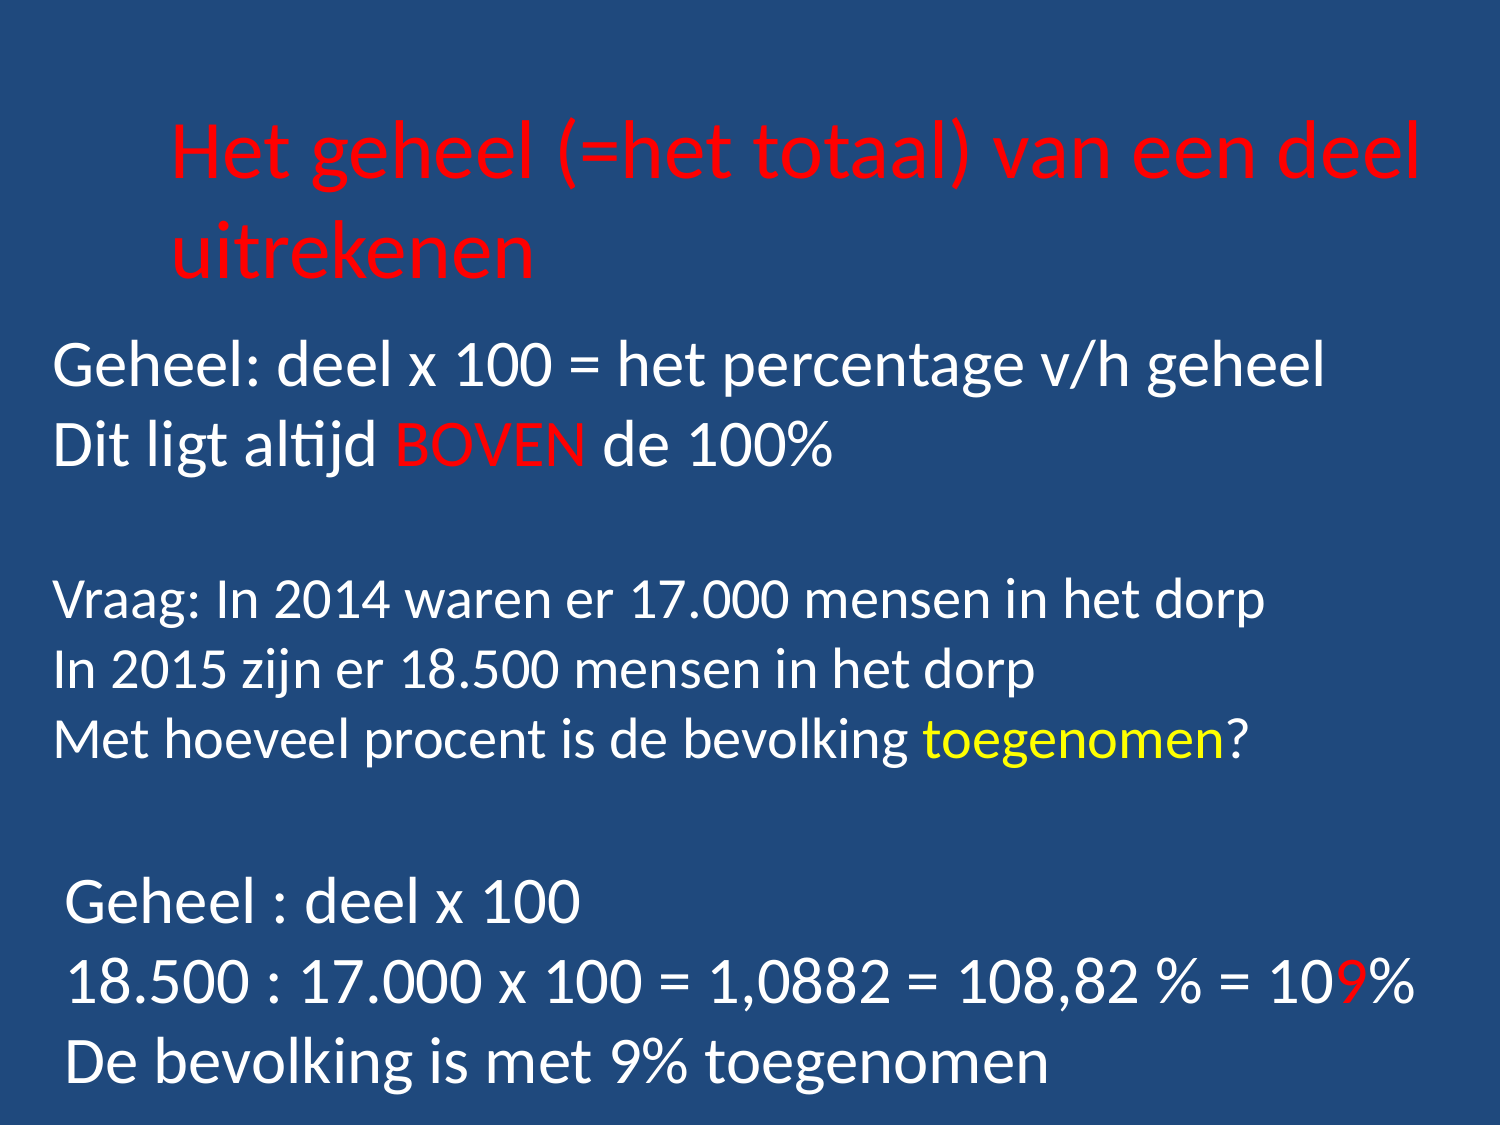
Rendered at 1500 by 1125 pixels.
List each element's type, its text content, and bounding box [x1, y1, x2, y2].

text_box Geheel: deel x 100 = het percentage v/h geheel Dit ligt altijd BOVEN de 100% Vraag: In 2014 waren er 17.000 mensen in het dorp In 2015 zijn er 18.500 mensen in het dorp Met hoeveel procent is de bevolking toegenomen? [37, 312, 1456, 778]
text_box Het geheel (=het totaal) van een deel uitrekenen [155, 87, 1458, 303]
text_box Geheel : deel x 100 18.500 : 17.000 x 100 = 1,0882 = 108,82 % = 109% De bevolking is met 9% toegenomen [50, 849, 1438, 1105]
